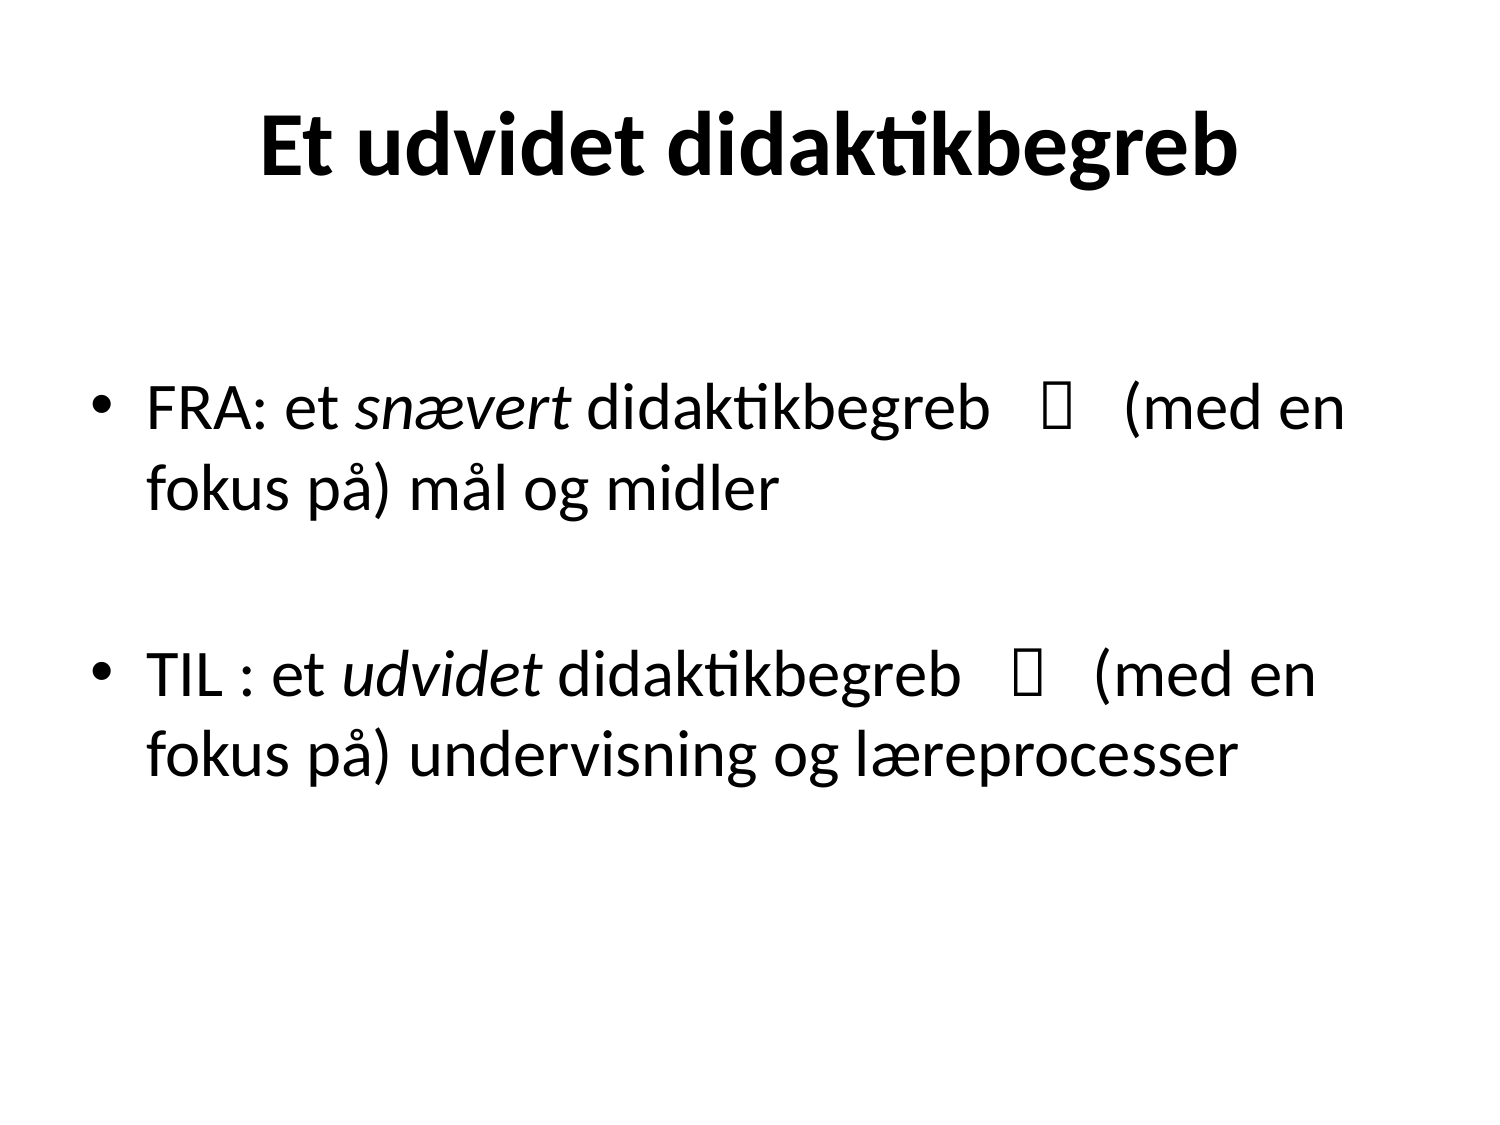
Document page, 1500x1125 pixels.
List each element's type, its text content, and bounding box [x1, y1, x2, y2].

title Et udvidet didaktikbegreb [75, 45, 1425, 233]
list FRA: et snævert didaktikbegreb  (med en fokus på) mål og midler TIL : et udvidet didaktikbegreb  (med en fokus på) undervisning og læreprocesser [75, 262, 1425, 1005]
